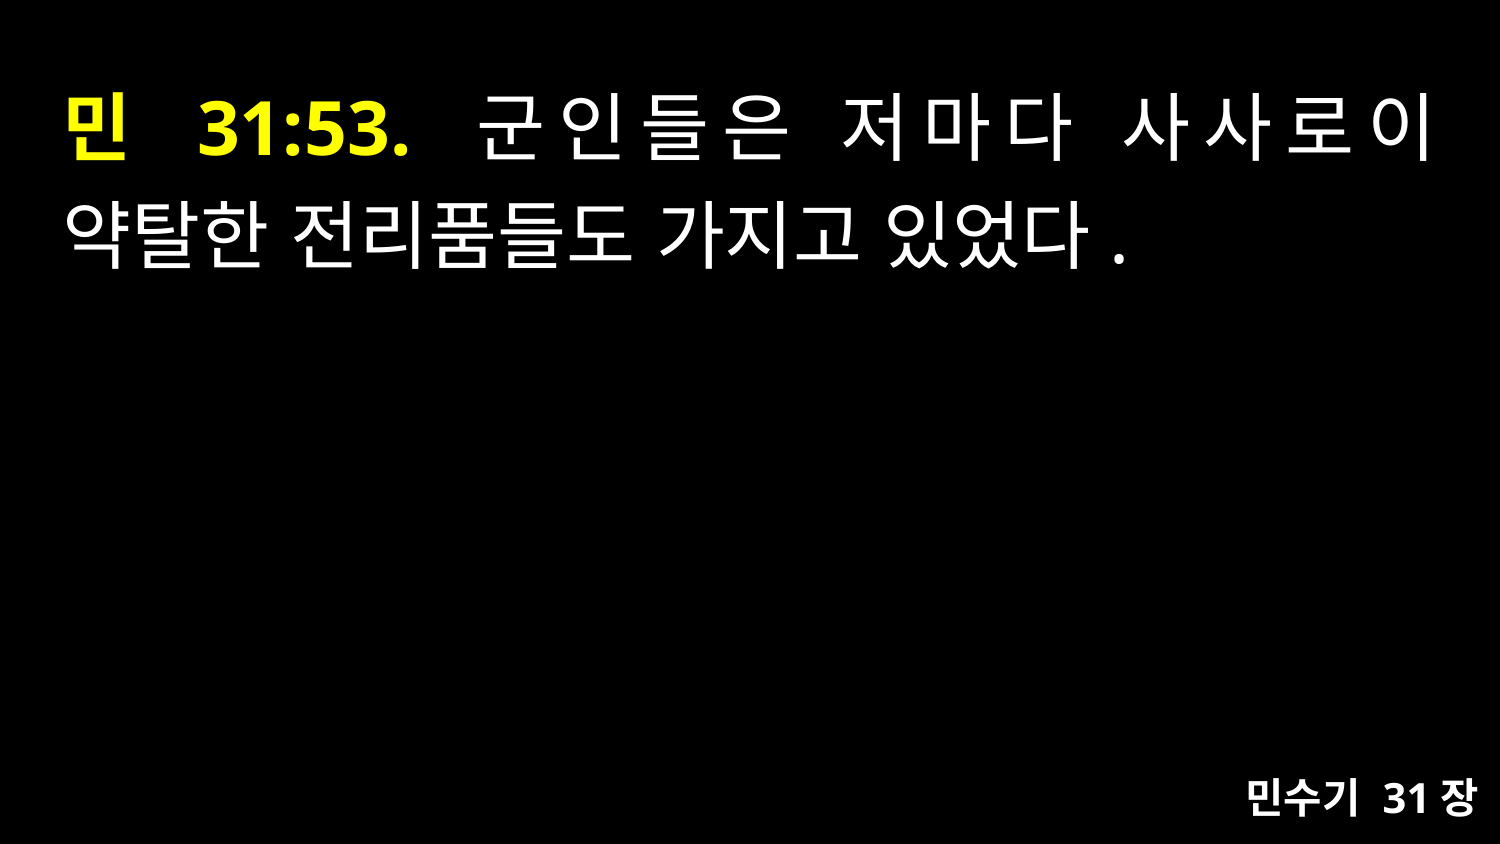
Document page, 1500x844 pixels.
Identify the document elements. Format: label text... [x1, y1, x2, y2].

title 민 31:53. 군인들은 저마다 사사로이 약탈한 전리품들도 가지고 있었다. [0, 0, 1500, 844]
subtitle 민수기 31장 [916, 770, 1500, 844]
